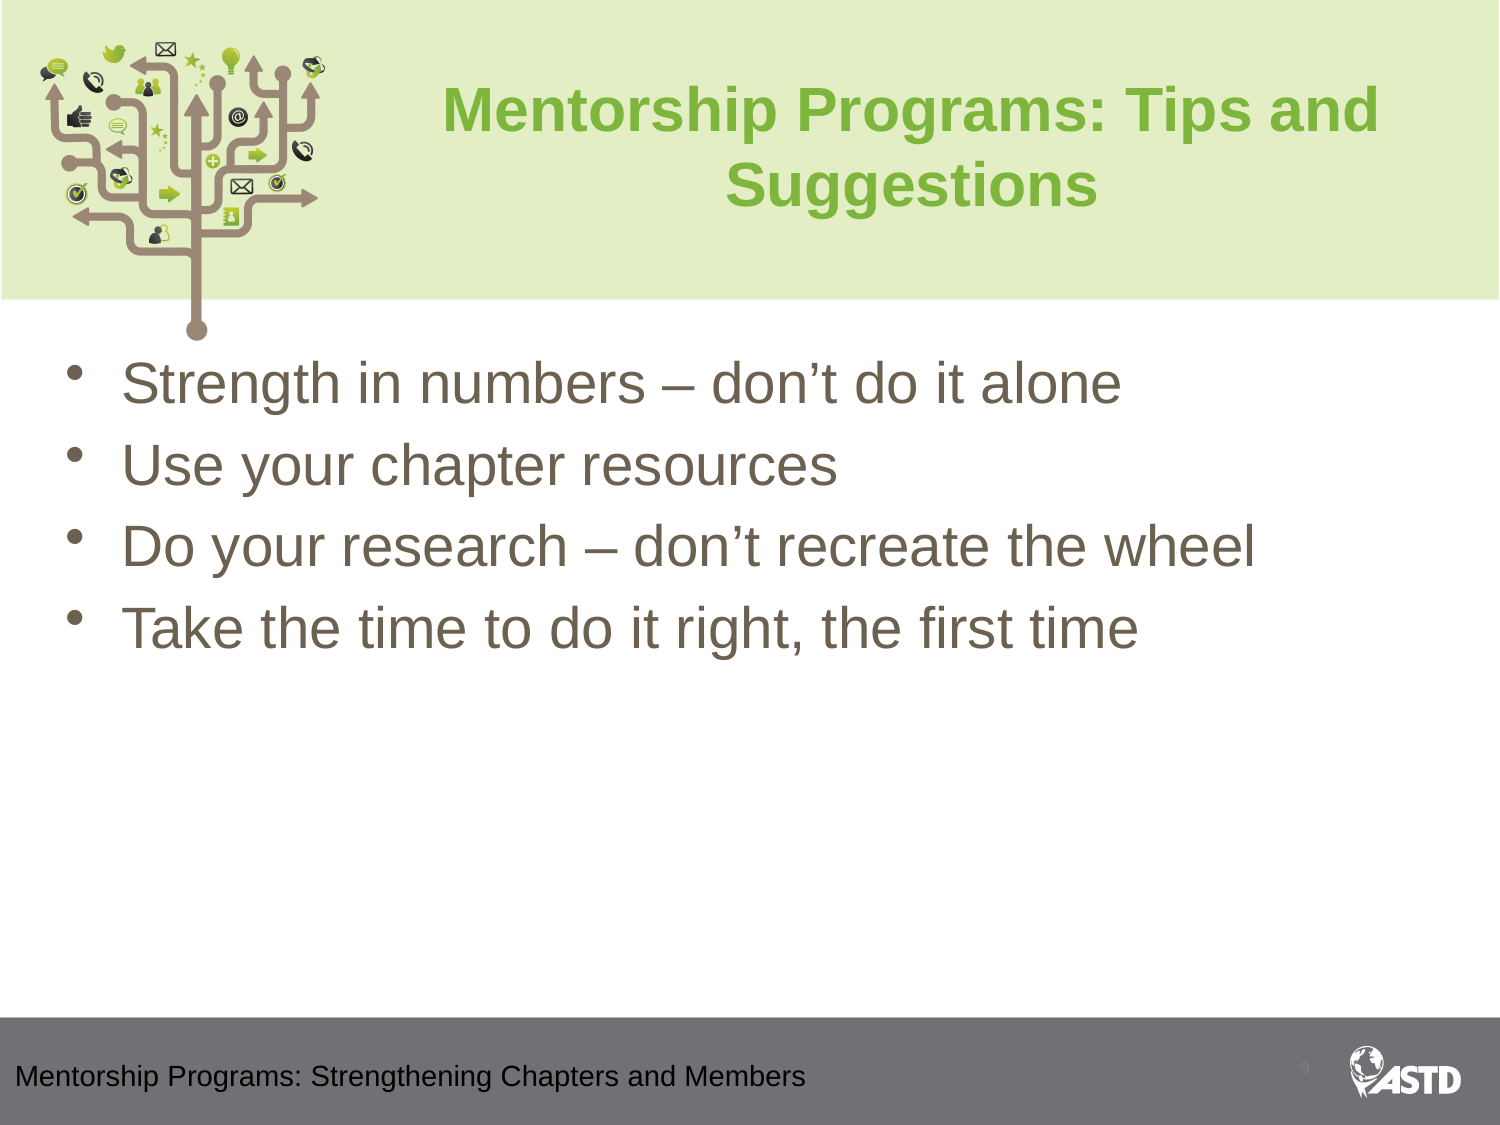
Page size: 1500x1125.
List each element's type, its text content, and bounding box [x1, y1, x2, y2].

slide_number 9 [562, 1050, 1325, 1100]
list Strength in numbers – don’t do it alone Use your chapter resources Do your research – don’t recreate the wheel Take the time to do it right, the first time [49, 337, 1451, 976]
title Mentorship Programs: Tips and Suggestions [387, 49, 1438, 238]
picture [0, 0, 1500, 1125]
